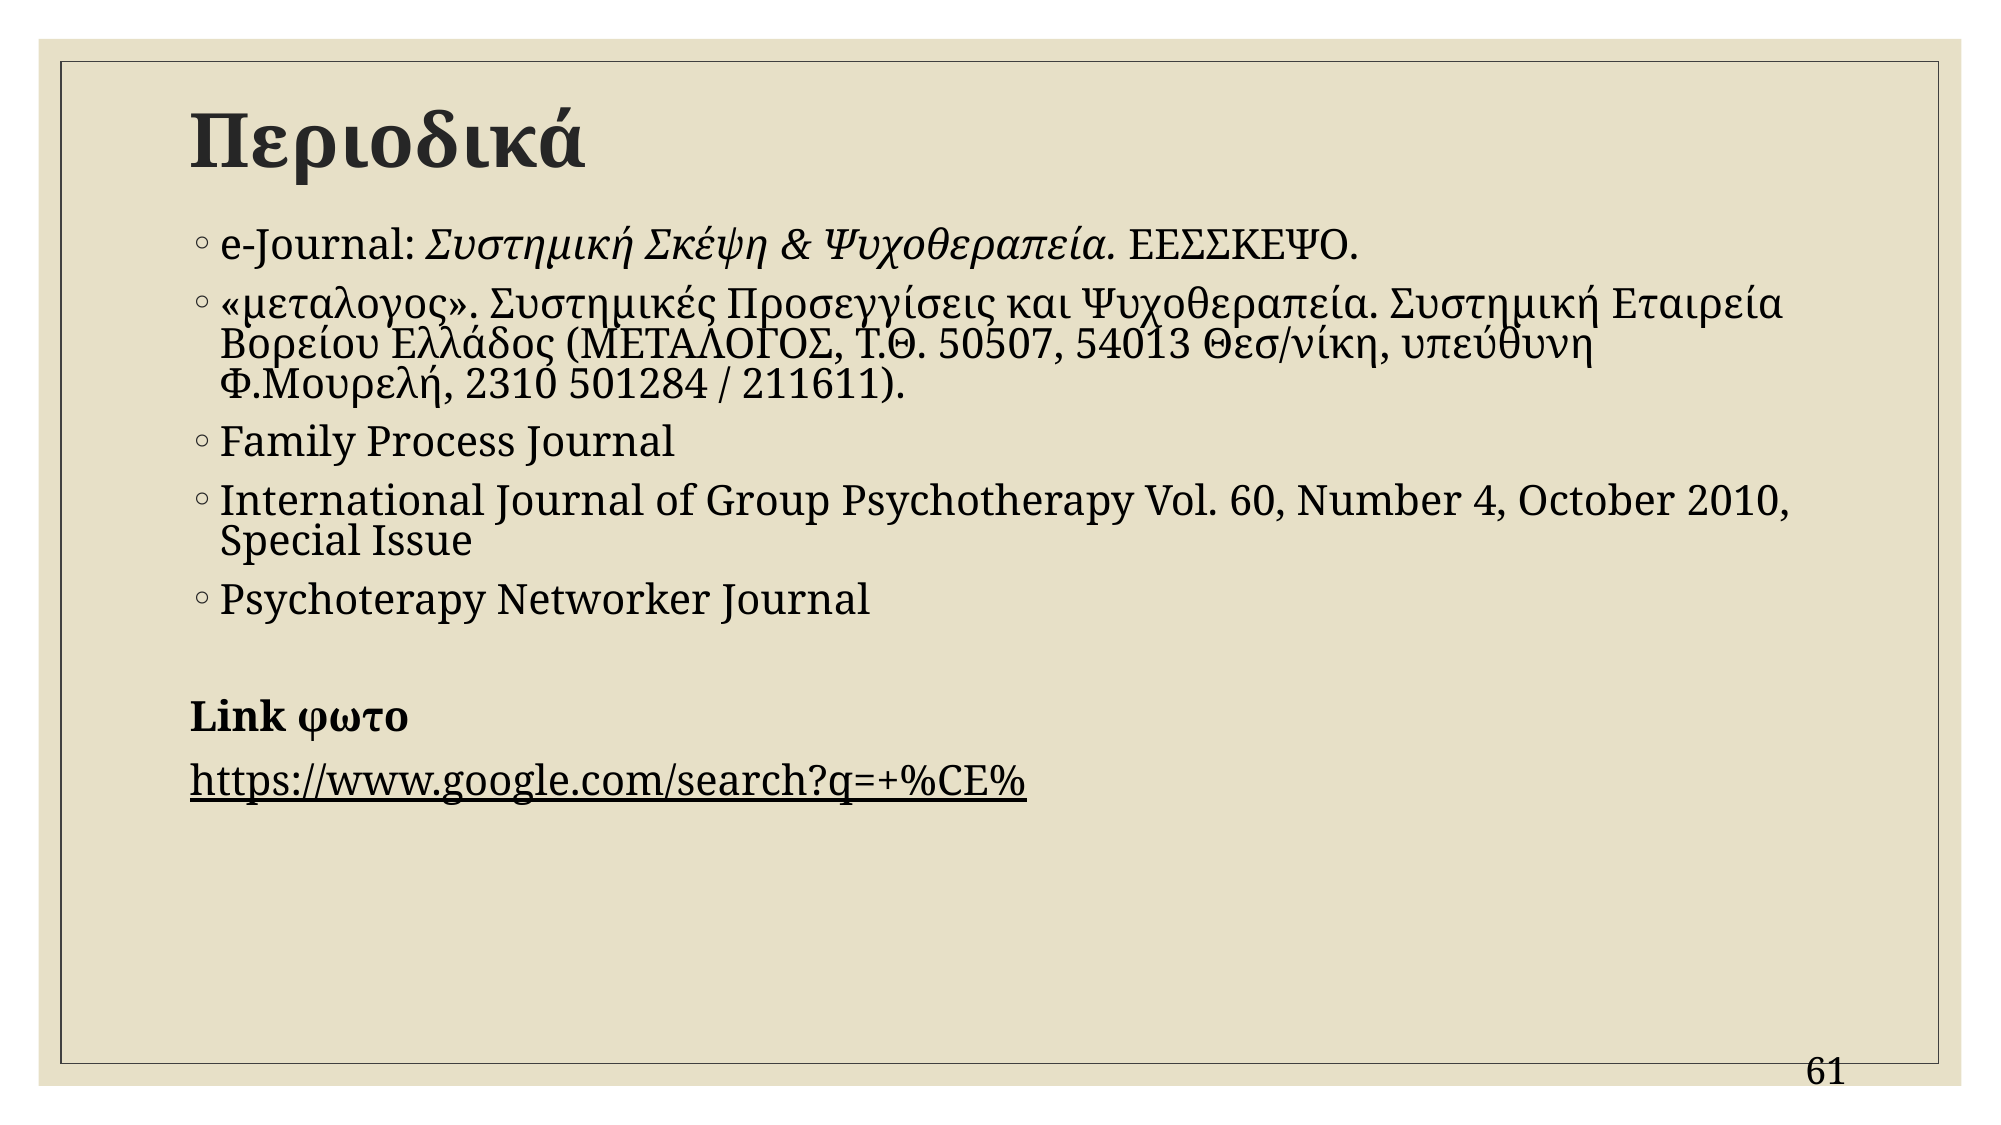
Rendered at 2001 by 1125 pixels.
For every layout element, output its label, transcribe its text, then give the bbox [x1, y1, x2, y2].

title Περιοδικά [174, 105, 1825, 181]
text_box 61 [1412, 1042, 1863, 1103]
list e-Journal: Συστημική Σκέψη & Ψυχοθεραπεία. ΕΕΣΣΚΕΨΟ. «μεταλογος». Συστημικές Προσεγγίσεις και Ψυχοθεραπεία. Συστημική Εταιρεία Βορείου Ελλάδος (ΜΕΤΑΛΟΓΟΣ, Τ.Θ. 50507, 54013 Θεσ/νίκη, υπεύθυνη Φ.Μουρελή, 2310 501284 / 211611). Family Process Journal International Journal of Group Psychotherapy Vol. 60, Number 4, October 2010, Special Issue Psychoterapy Networker Journal Link φωτο https://www.google.com/search?q=+%CE% [174, 181, 1825, 1020]
